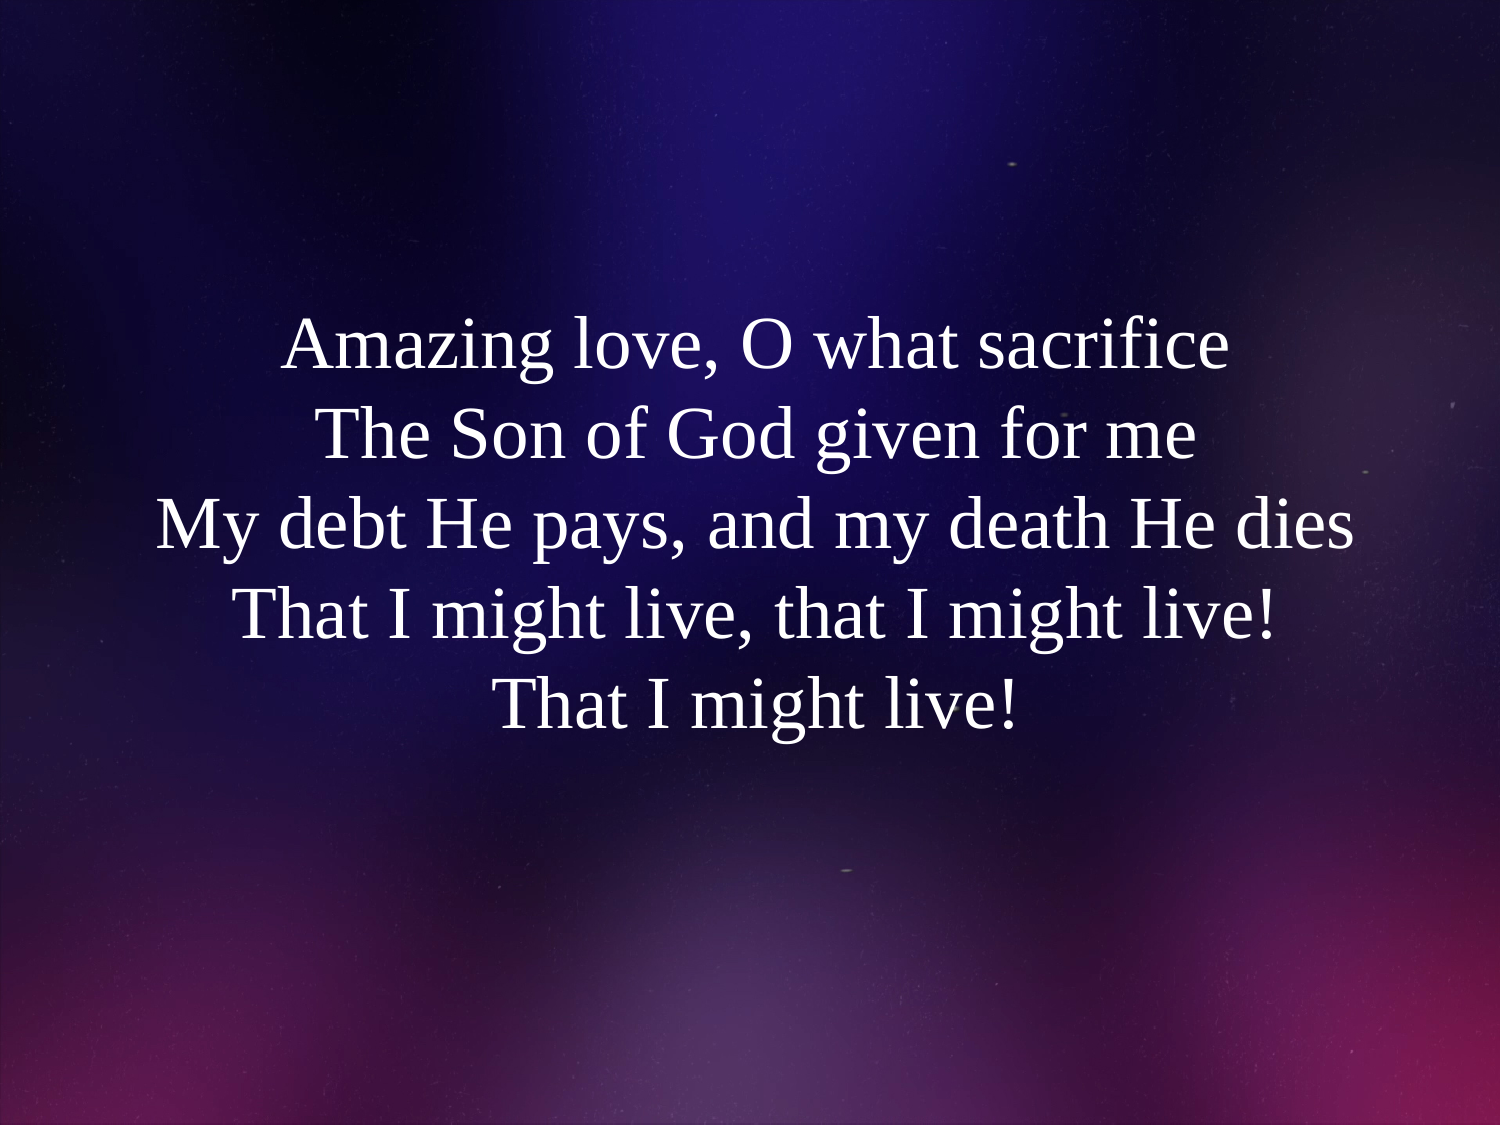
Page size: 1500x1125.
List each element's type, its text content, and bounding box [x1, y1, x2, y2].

picture [0, 0, 1500, 1125]
title Amazing love, O what sacrifice The Son of God given for me My debt He pays, and my death He dies That I might live, that I might live! That I might live! [24, 425, 1488, 613]
